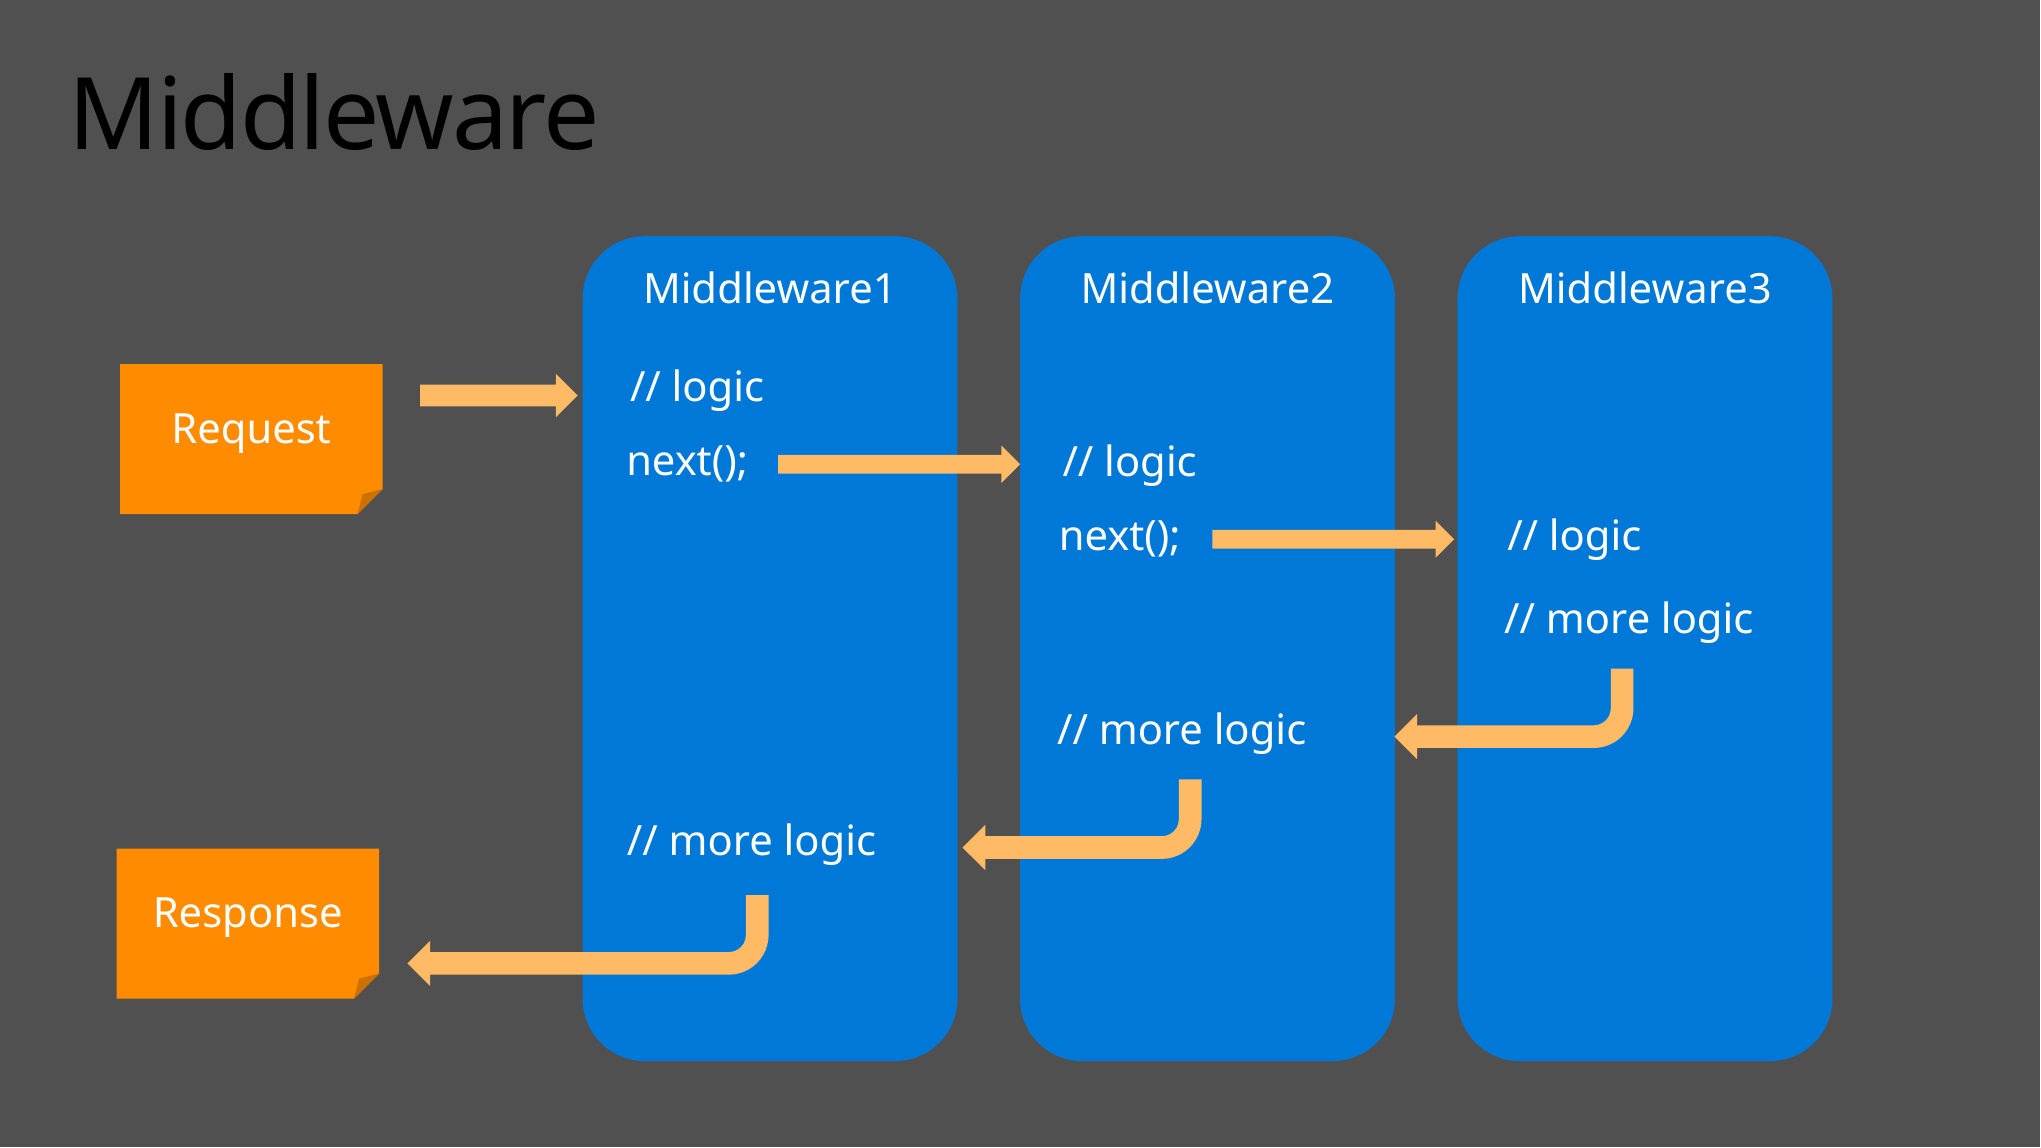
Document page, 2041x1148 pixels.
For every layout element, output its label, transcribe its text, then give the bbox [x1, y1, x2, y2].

text_box // logic [1477, 492, 1672, 574]
text_box // more logic [1474, 574, 1784, 665]
text_box [418, 372, 579, 419]
text_box // more logic [1027, 686, 1337, 777]
text_box [961, 777, 1203, 872]
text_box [599, 342, 795, 512]
text_box [406, 893, 771, 988]
text_box Response [115, 847, 380, 1000]
text_box Middleware1 [581, 235, 959, 1063]
text_box [795, 444, 1022, 485]
text_box [1227, 519, 1456, 560]
text_box Middleware3 [1456, 235, 1834, 1063]
text_box Middleware2 [1019, 235, 1396, 1063]
text_box [1393, 667, 1635, 761]
text_box Request [119, 363, 384, 516]
text_box // more logic [596, 796, 907, 887]
title Middleware [45, 48, 1996, 199]
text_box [1032, 417, 1227, 587]
